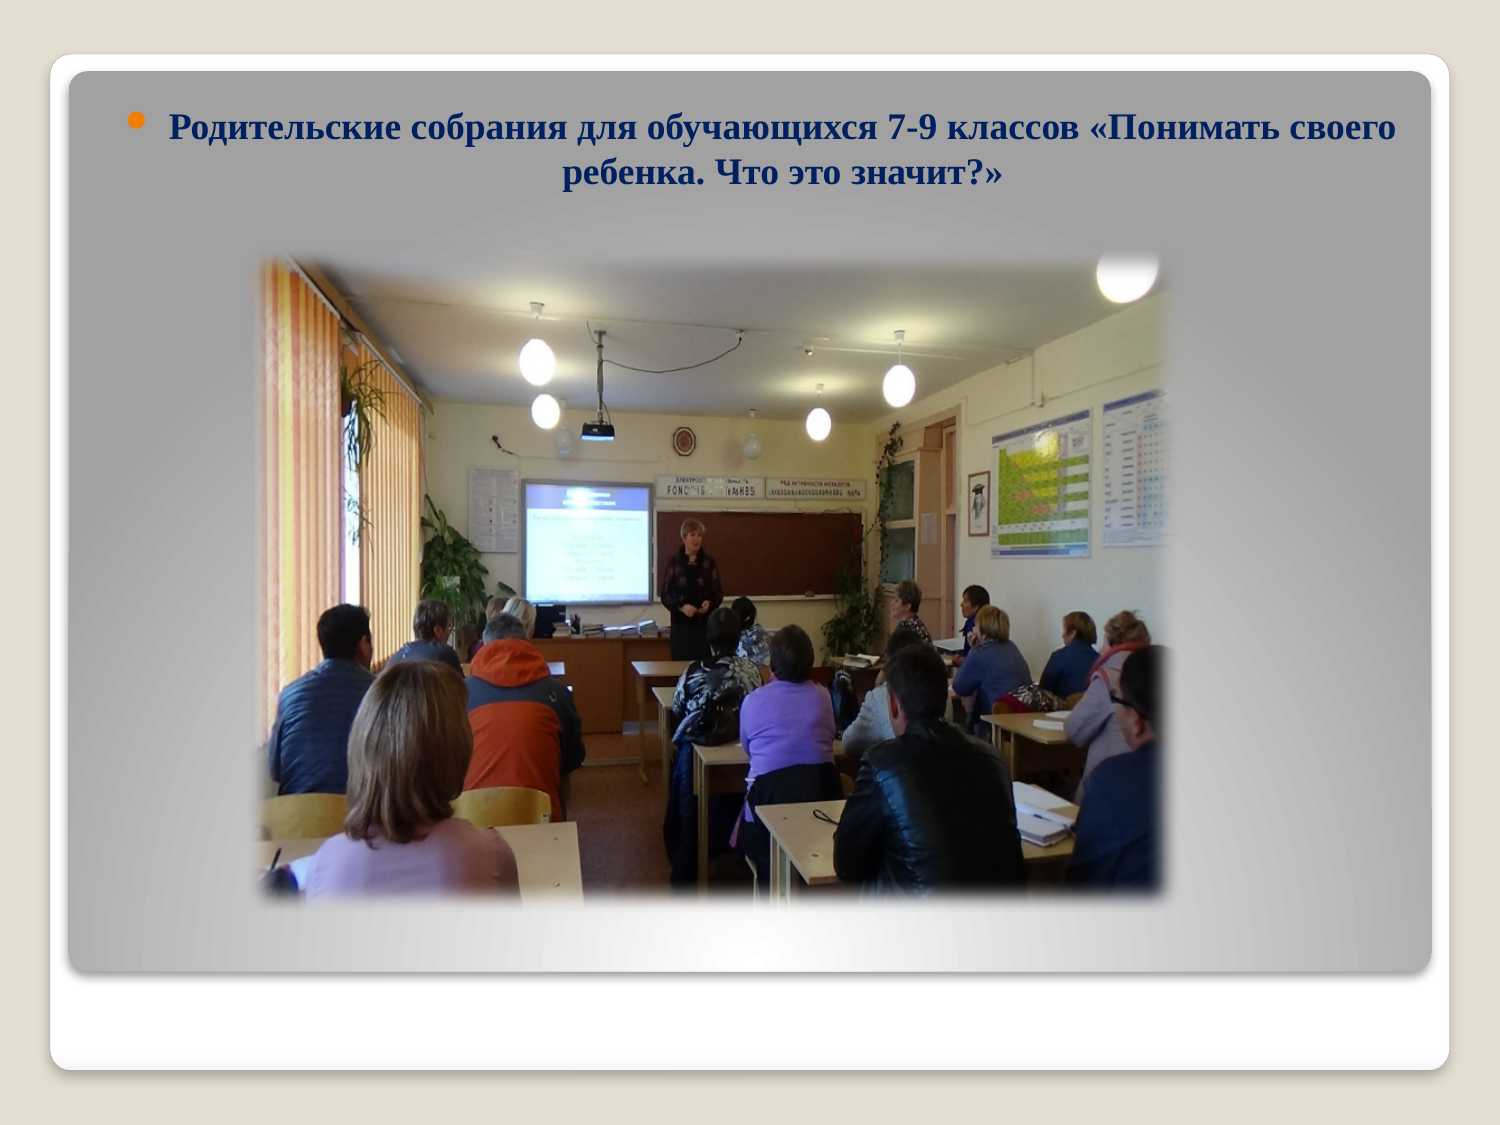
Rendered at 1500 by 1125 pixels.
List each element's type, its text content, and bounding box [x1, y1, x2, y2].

picture [245, 245, 1181, 915]
list Родительские собрания для обучающихся 7-9 классов «Понимать своего ребенка. Что это значит?» [82, 86, 1425, 774]
